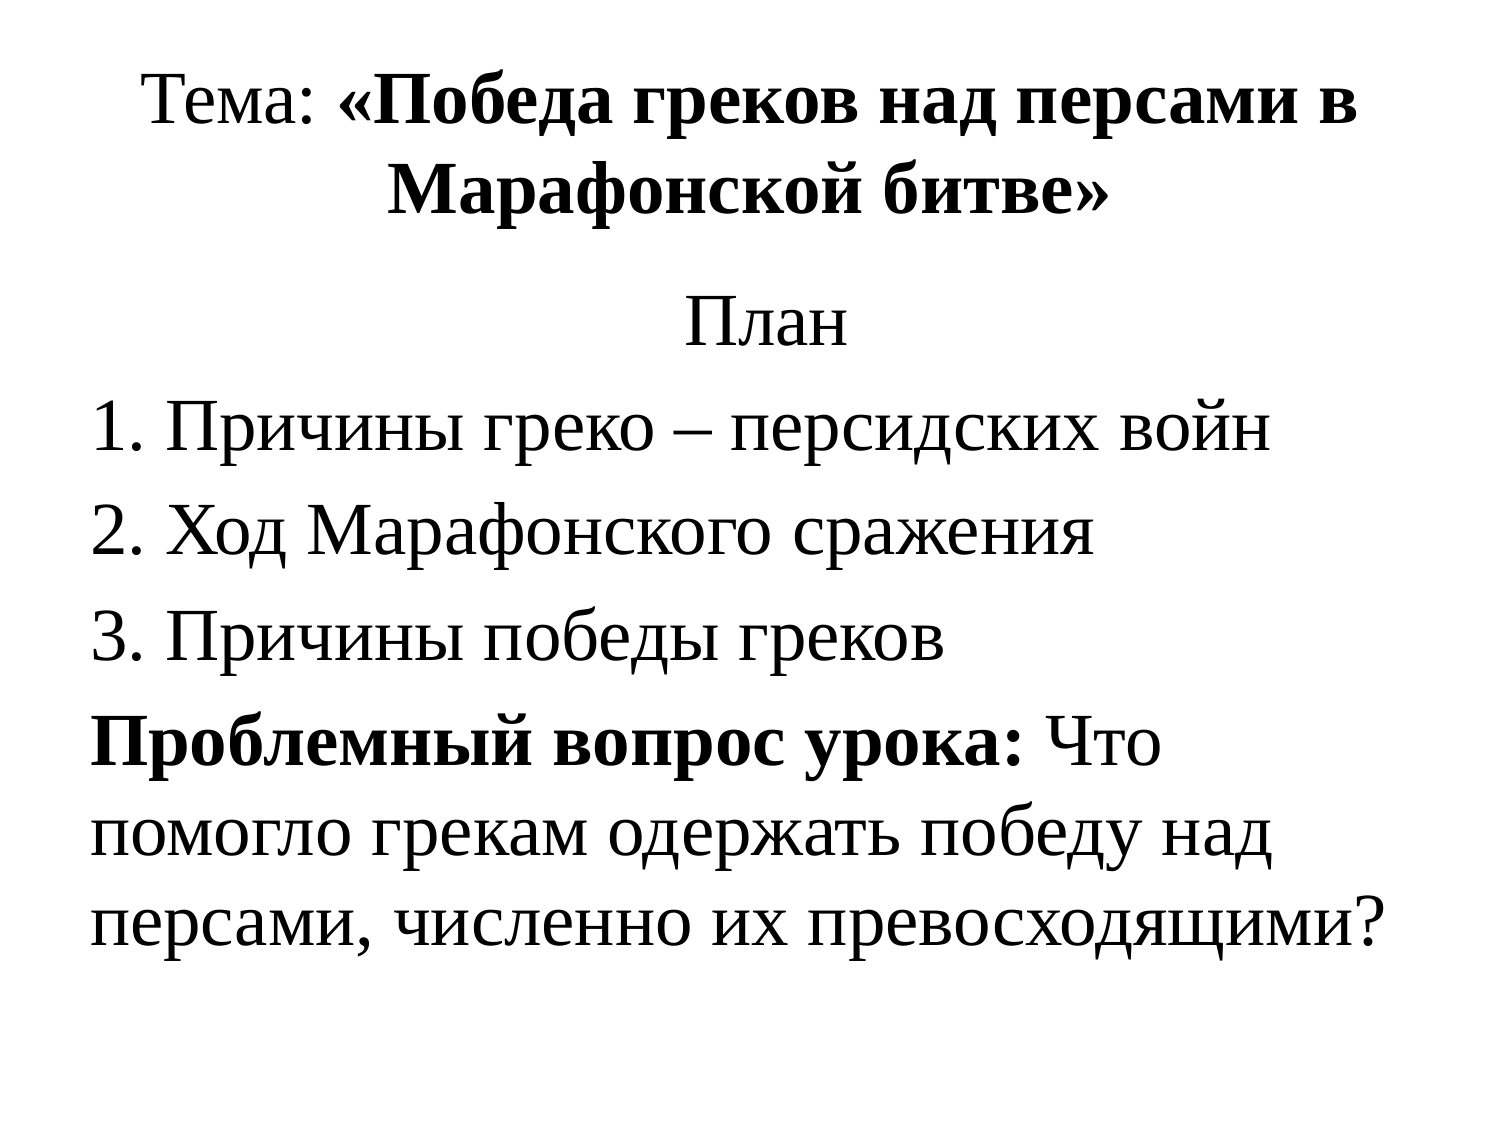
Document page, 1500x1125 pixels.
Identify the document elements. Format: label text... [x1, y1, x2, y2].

title Тема: «Победа греков над персами в Марафонской битве» [75, 45, 1425, 233]
list План 1. Причины греко – персидских войн 2. Ход Марафонского сражения 3. Причины победы греков Проблемный вопрос урока: Что помогло грекам одержать победу над персами, численно их превосходящими? [75, 262, 1459, 1083]
